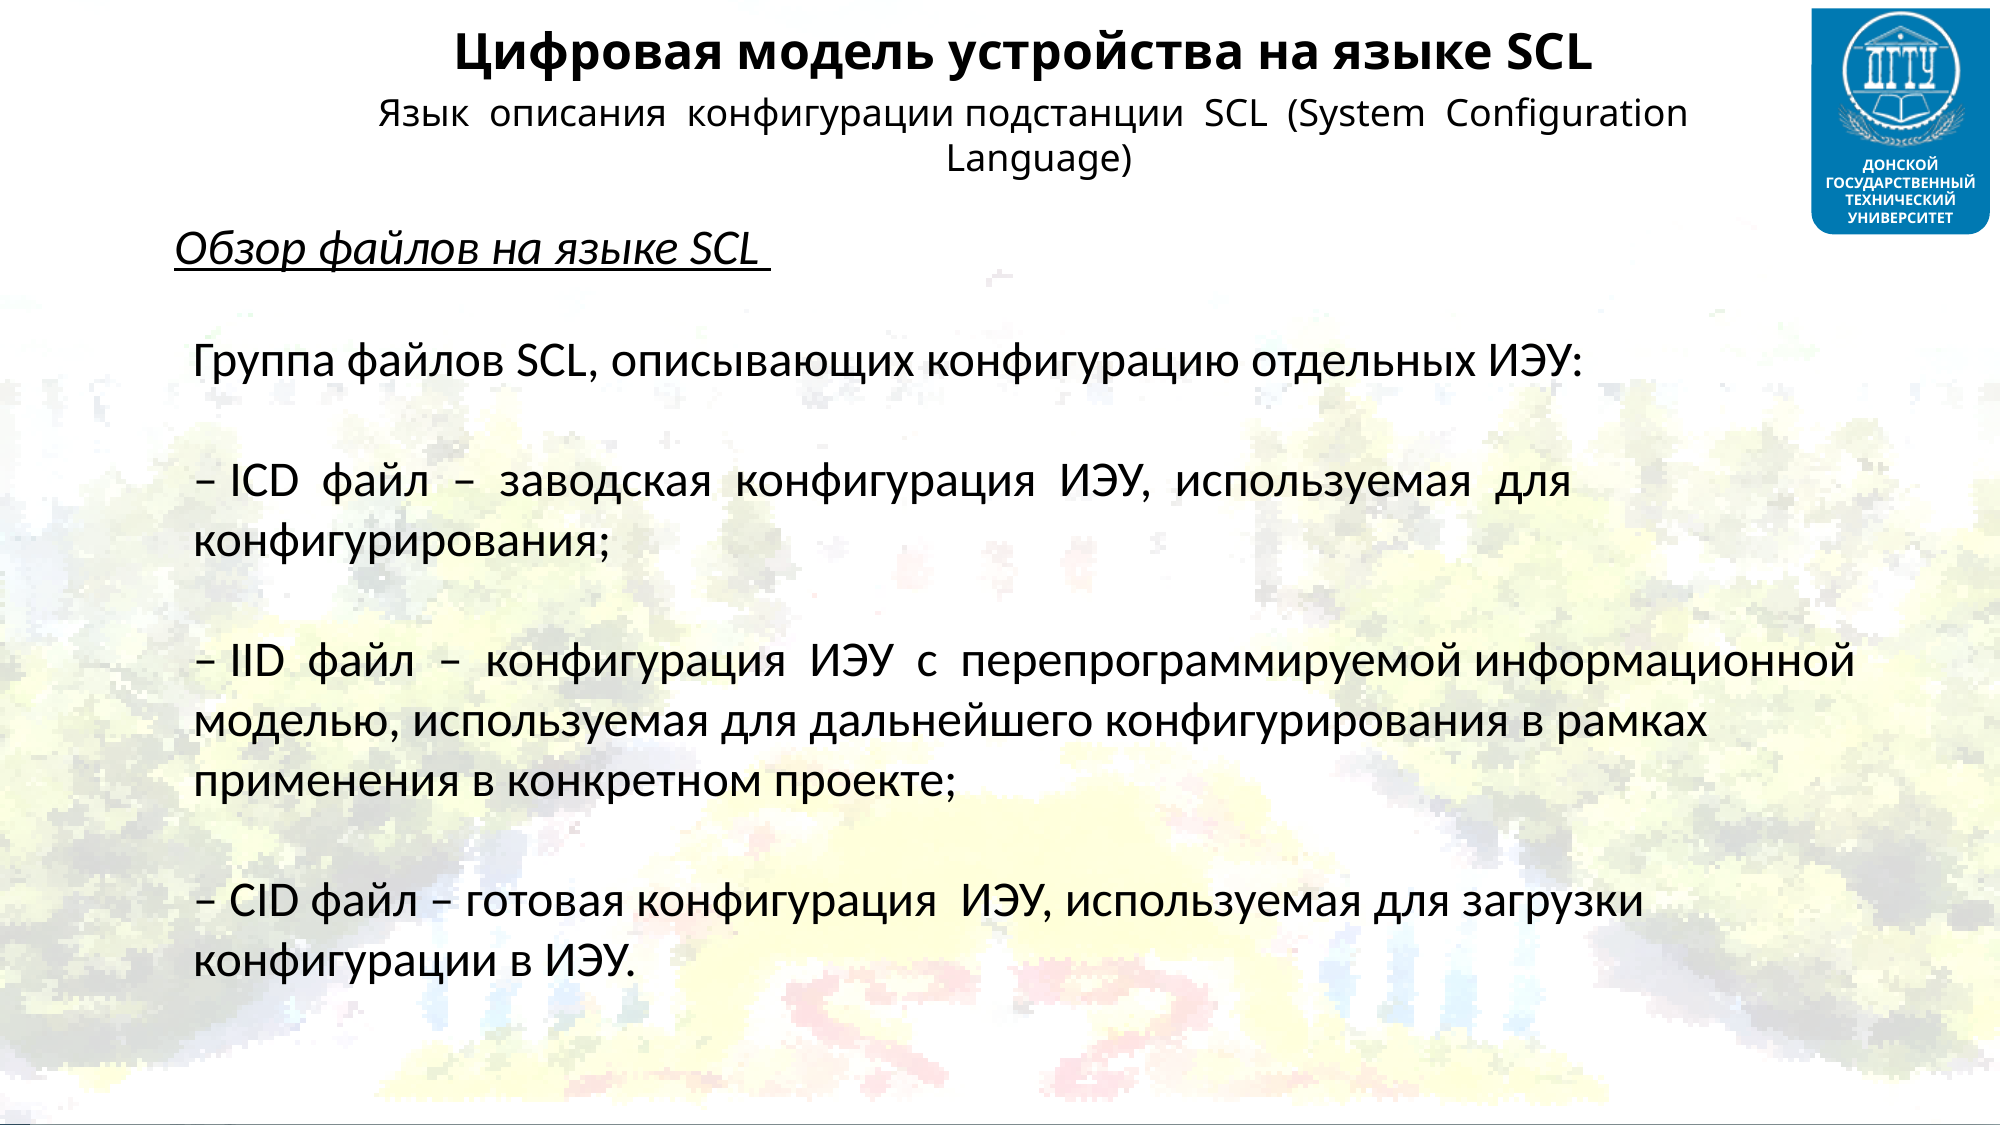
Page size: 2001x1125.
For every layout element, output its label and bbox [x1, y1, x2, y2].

text_box [1801, 8, 2000, 236]
picture [0, 0, 2000, 1125]
